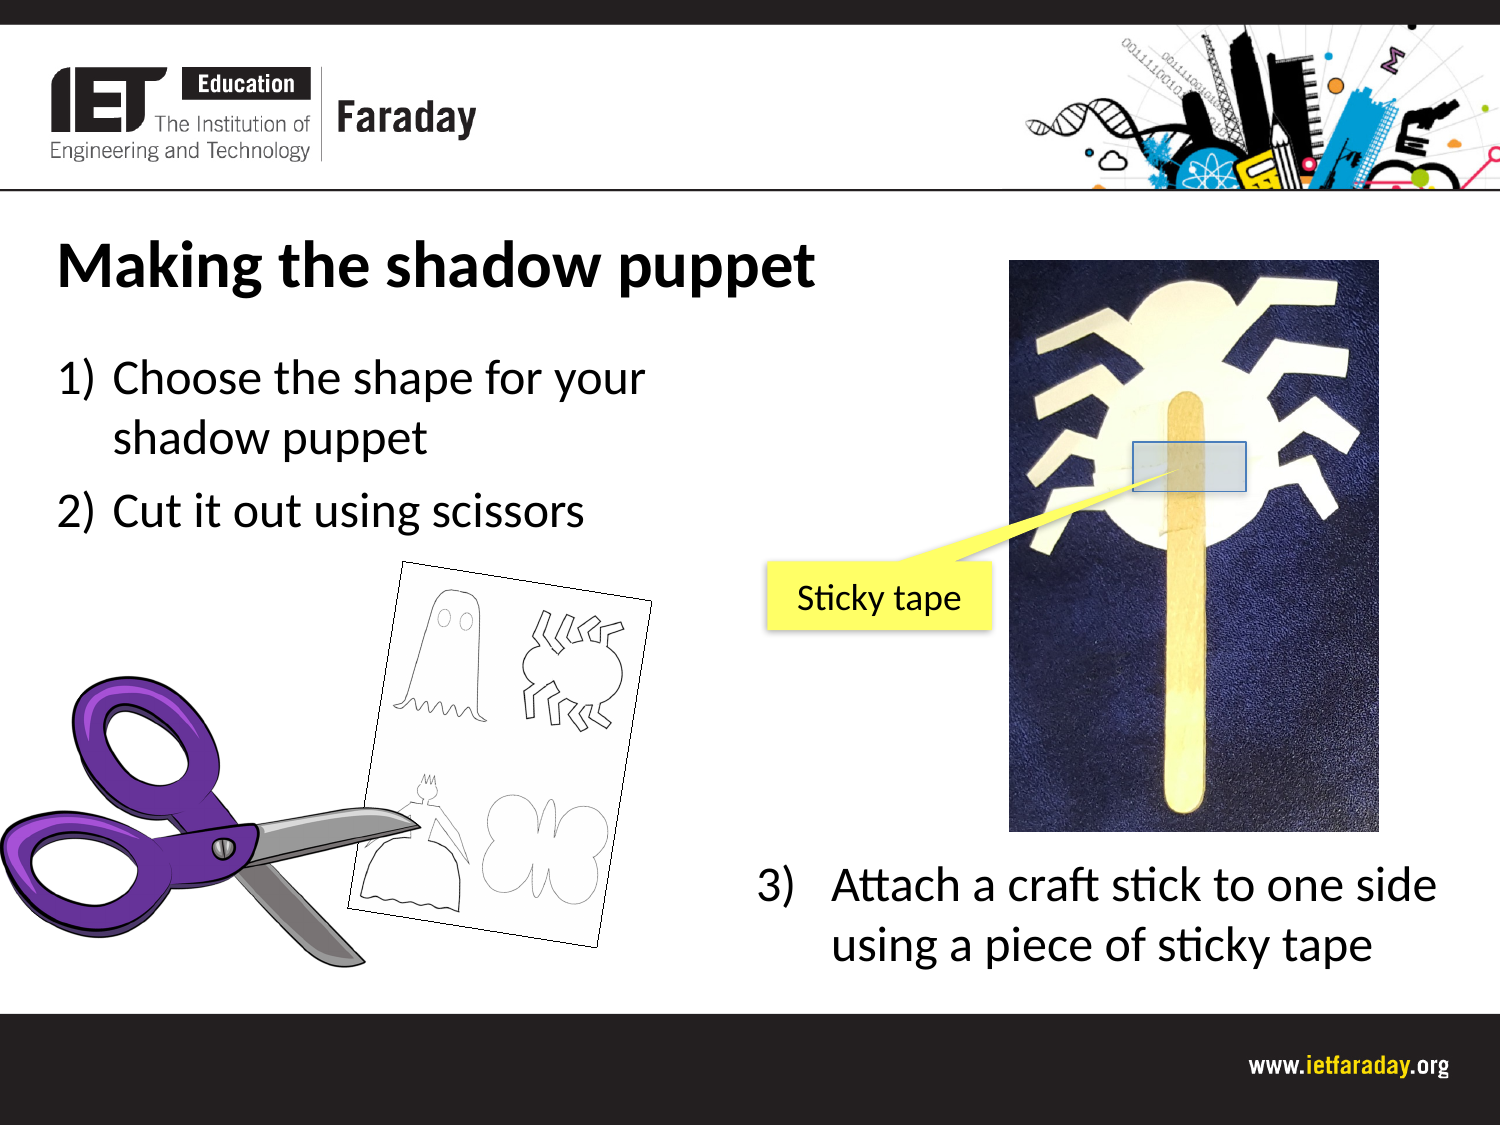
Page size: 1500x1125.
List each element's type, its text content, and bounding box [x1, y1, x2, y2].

picture [0, 0, 1500, 1125]
text_box Attach a craft stick to one side using a piece of sticky tape [741, 843, 1483, 979]
text_box Choose the shape for your shadow puppet Cut it out using scissors [41, 337, 742, 545]
text_box Sticky tape [766, 525, 1004, 631]
text_box Making the shadow puppet [41, 212, 1105, 308]
